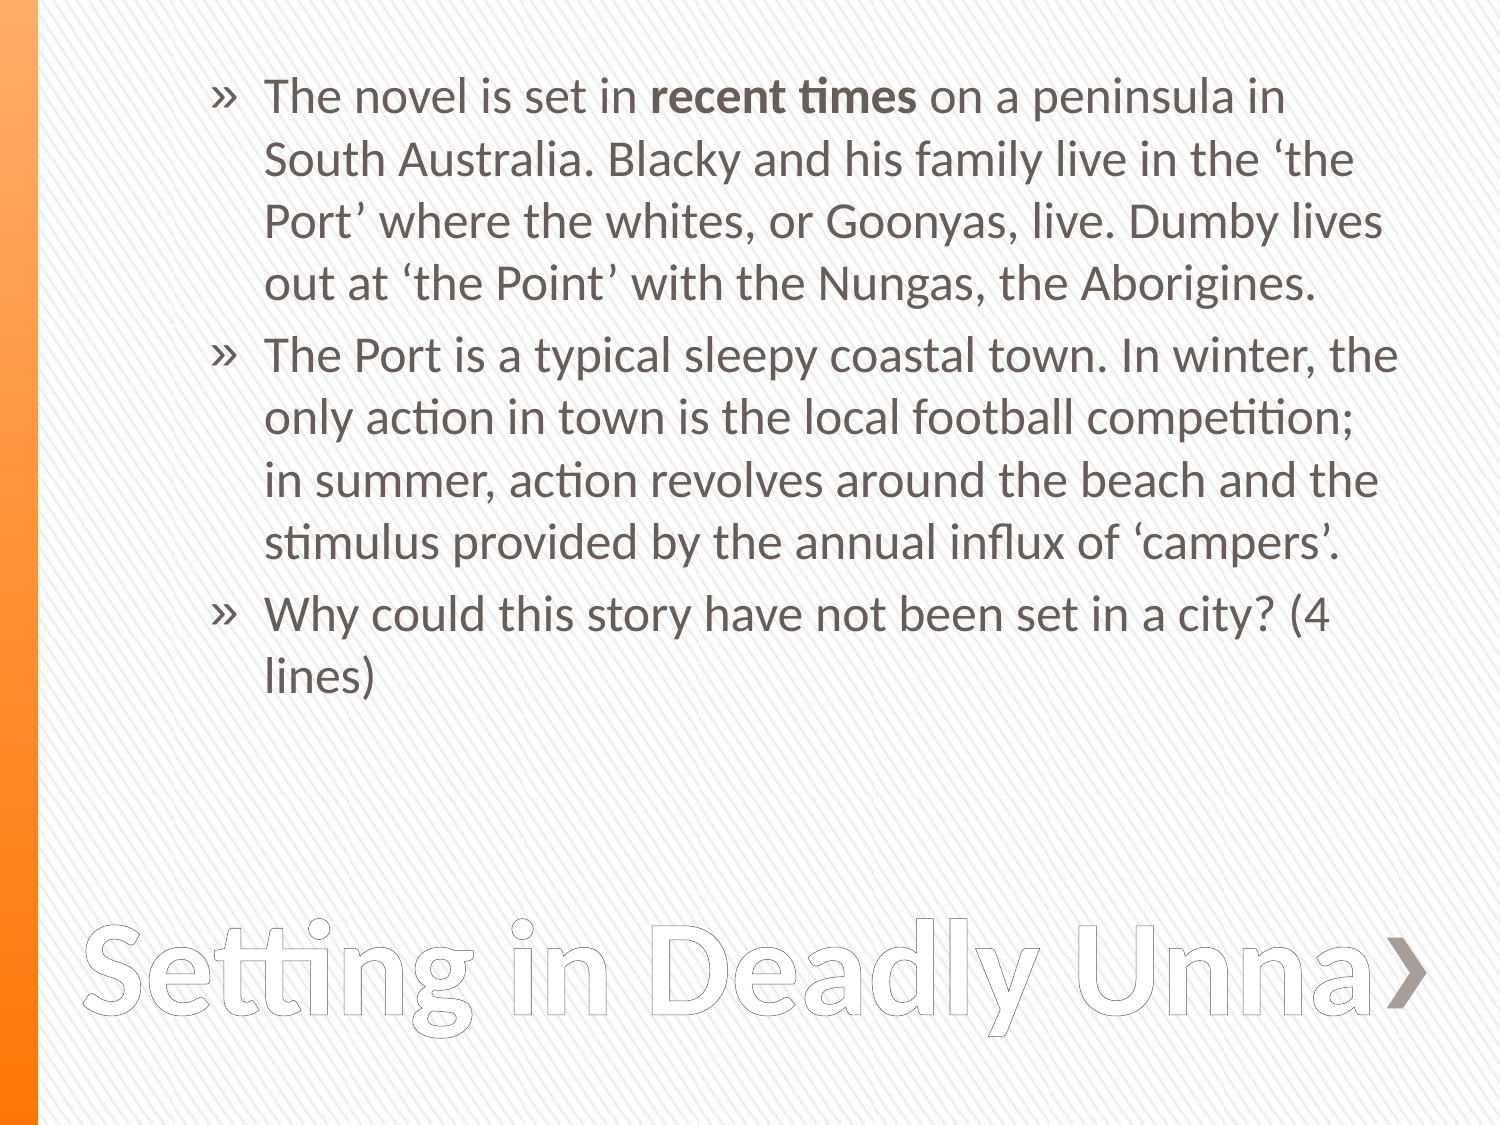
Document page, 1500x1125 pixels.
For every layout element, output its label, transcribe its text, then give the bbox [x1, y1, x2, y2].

list The novel is set in recent times on a peninsula in South Australia. Blacky and his family live in the ‘the Port’ where the whites, or Goonyas, live. Dumby lives out at ‘the Point’ with the Nungas, the Aborigines. The Port is a typical sleepy coastal town. In winter, the only action in town is the local football competition; in summer, action revolves around the beach and the stimulus provided by the annual influx of ‘campers’. Why could this story have not been set in a city? (4 lines) [194, 54, 1420, 780]
title Setting in Deadly Unna [64, 822, 1471, 1050]
